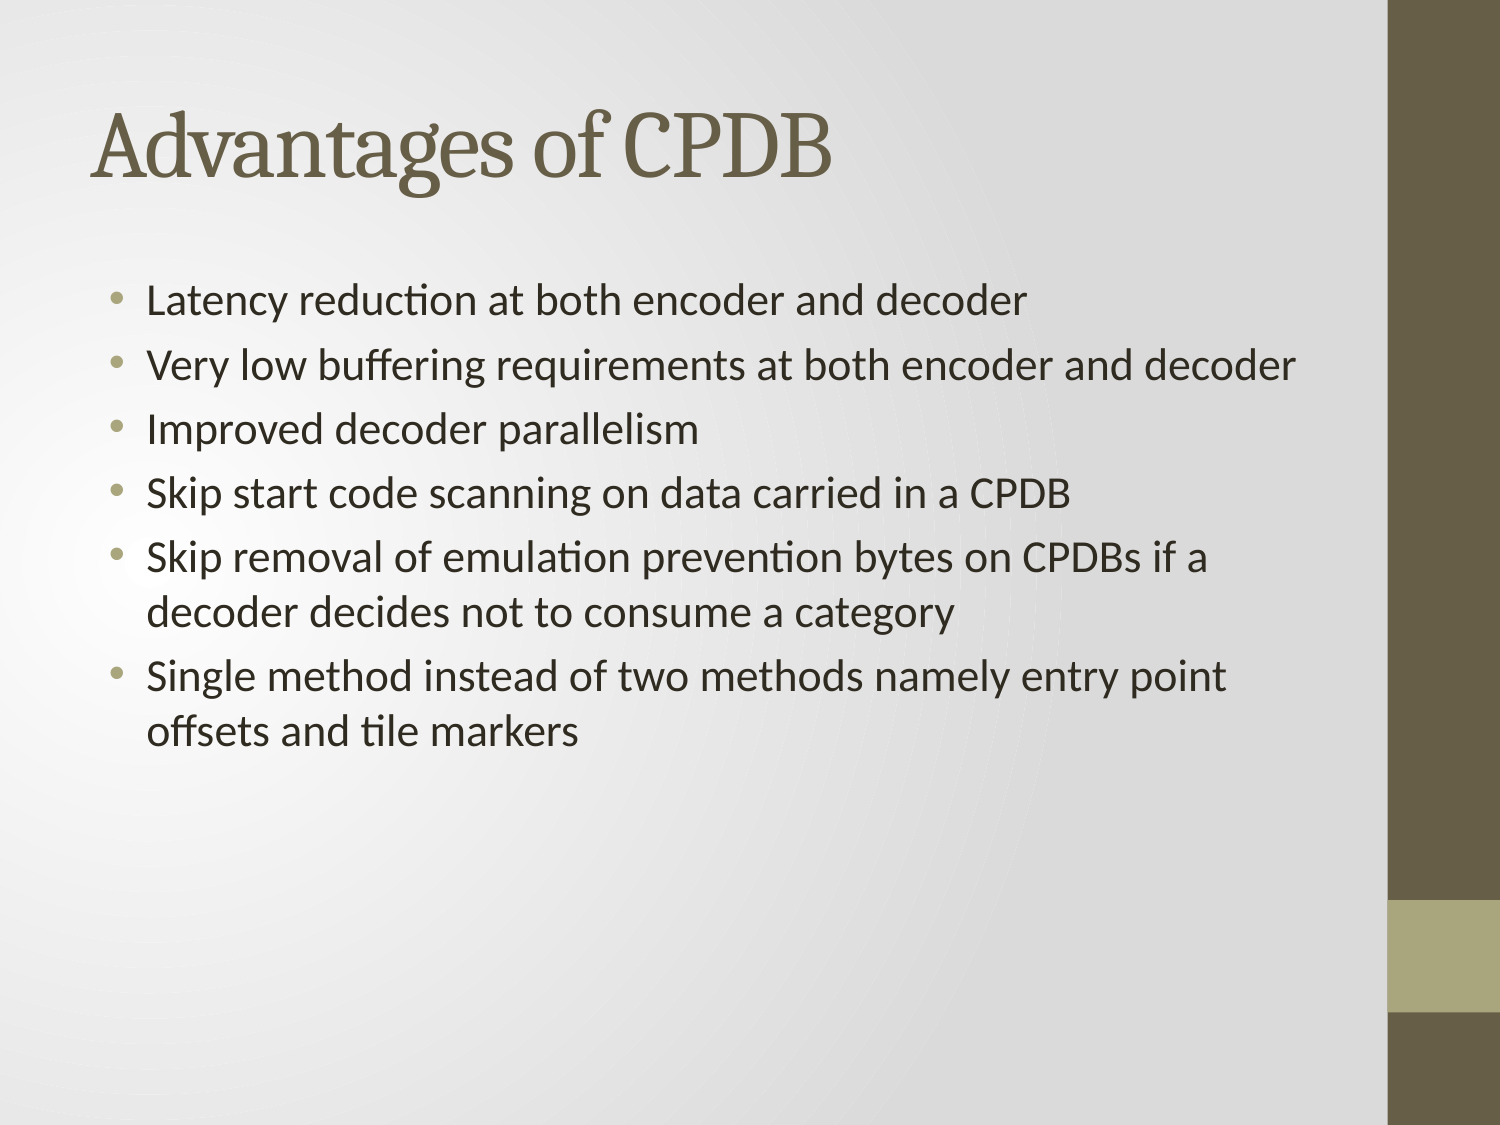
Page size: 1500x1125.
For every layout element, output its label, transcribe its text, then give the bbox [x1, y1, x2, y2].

title Advantages of CPDB [75, 45, 1325, 233]
list Latency reduction at both encoder and decoder Very low buffering requirements at both encoder and decoder Improved decoder parallelism Skip start code scanning on data carried in a CPDB Skip removal of emulation prevention bytes on CPDBs if a decoder decides not to consume a category Single method instead of two methods namely entry point offsets and tile markers [75, 262, 1325, 1050]
